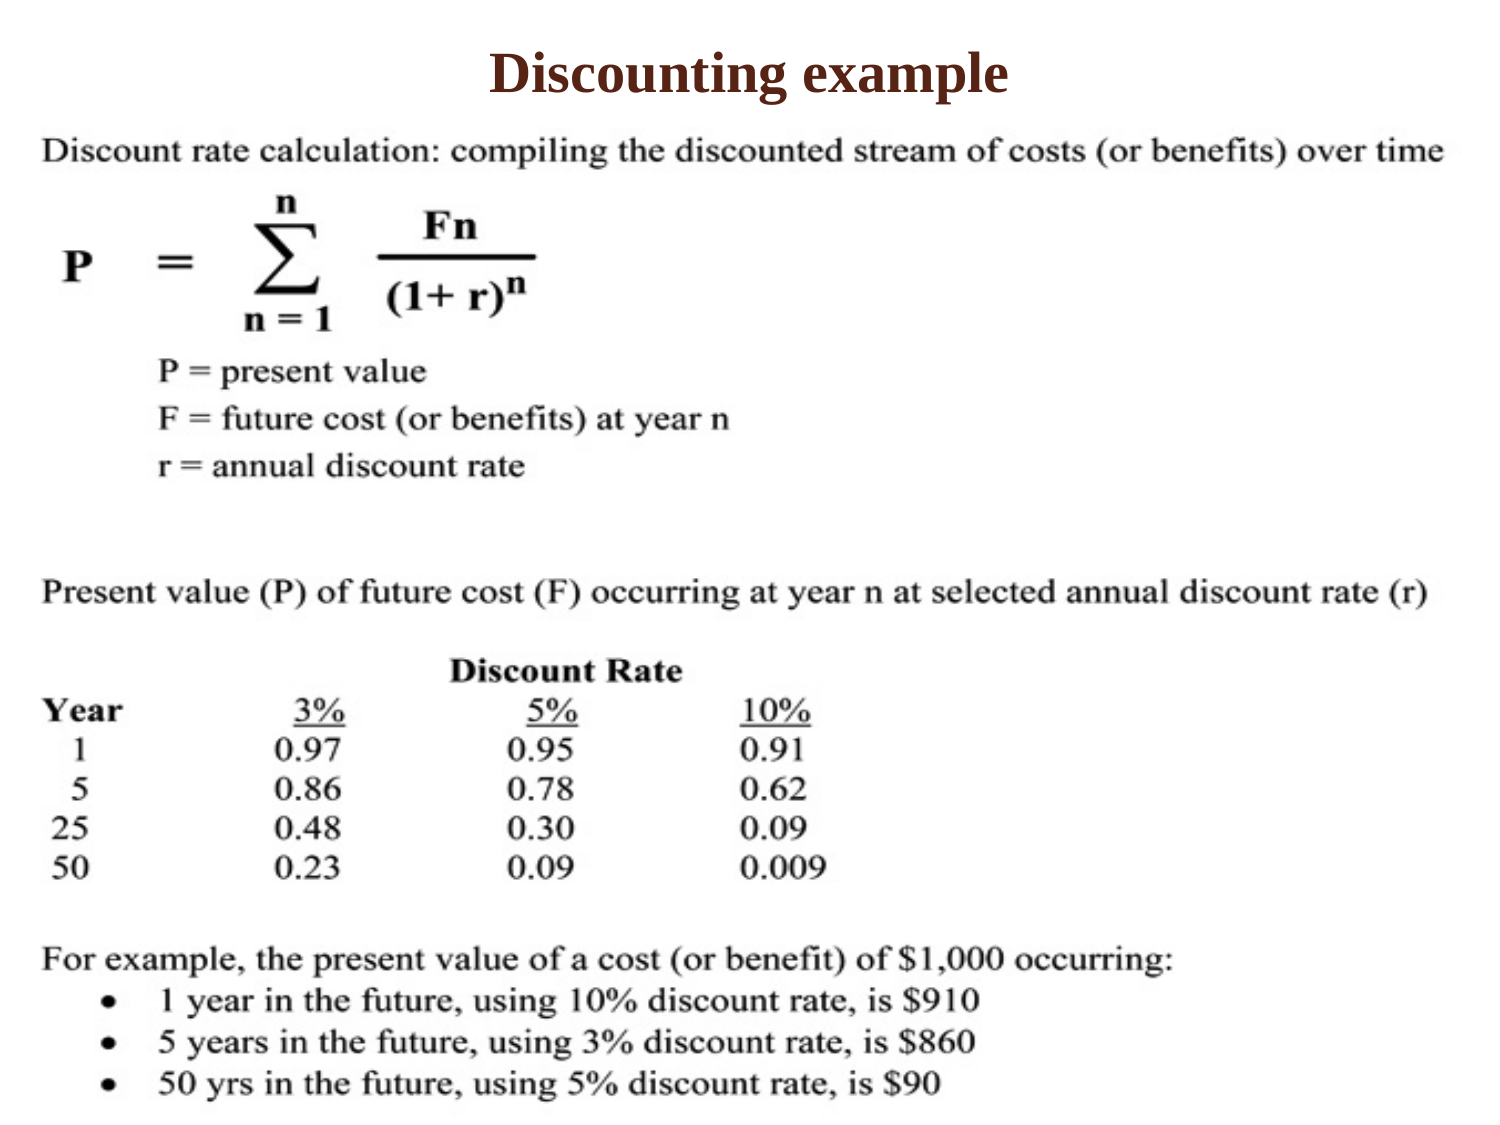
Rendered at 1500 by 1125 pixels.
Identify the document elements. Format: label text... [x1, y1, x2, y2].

picture [24, 112, 1463, 1125]
title Discounting example [84, 24, 1416, 108]
